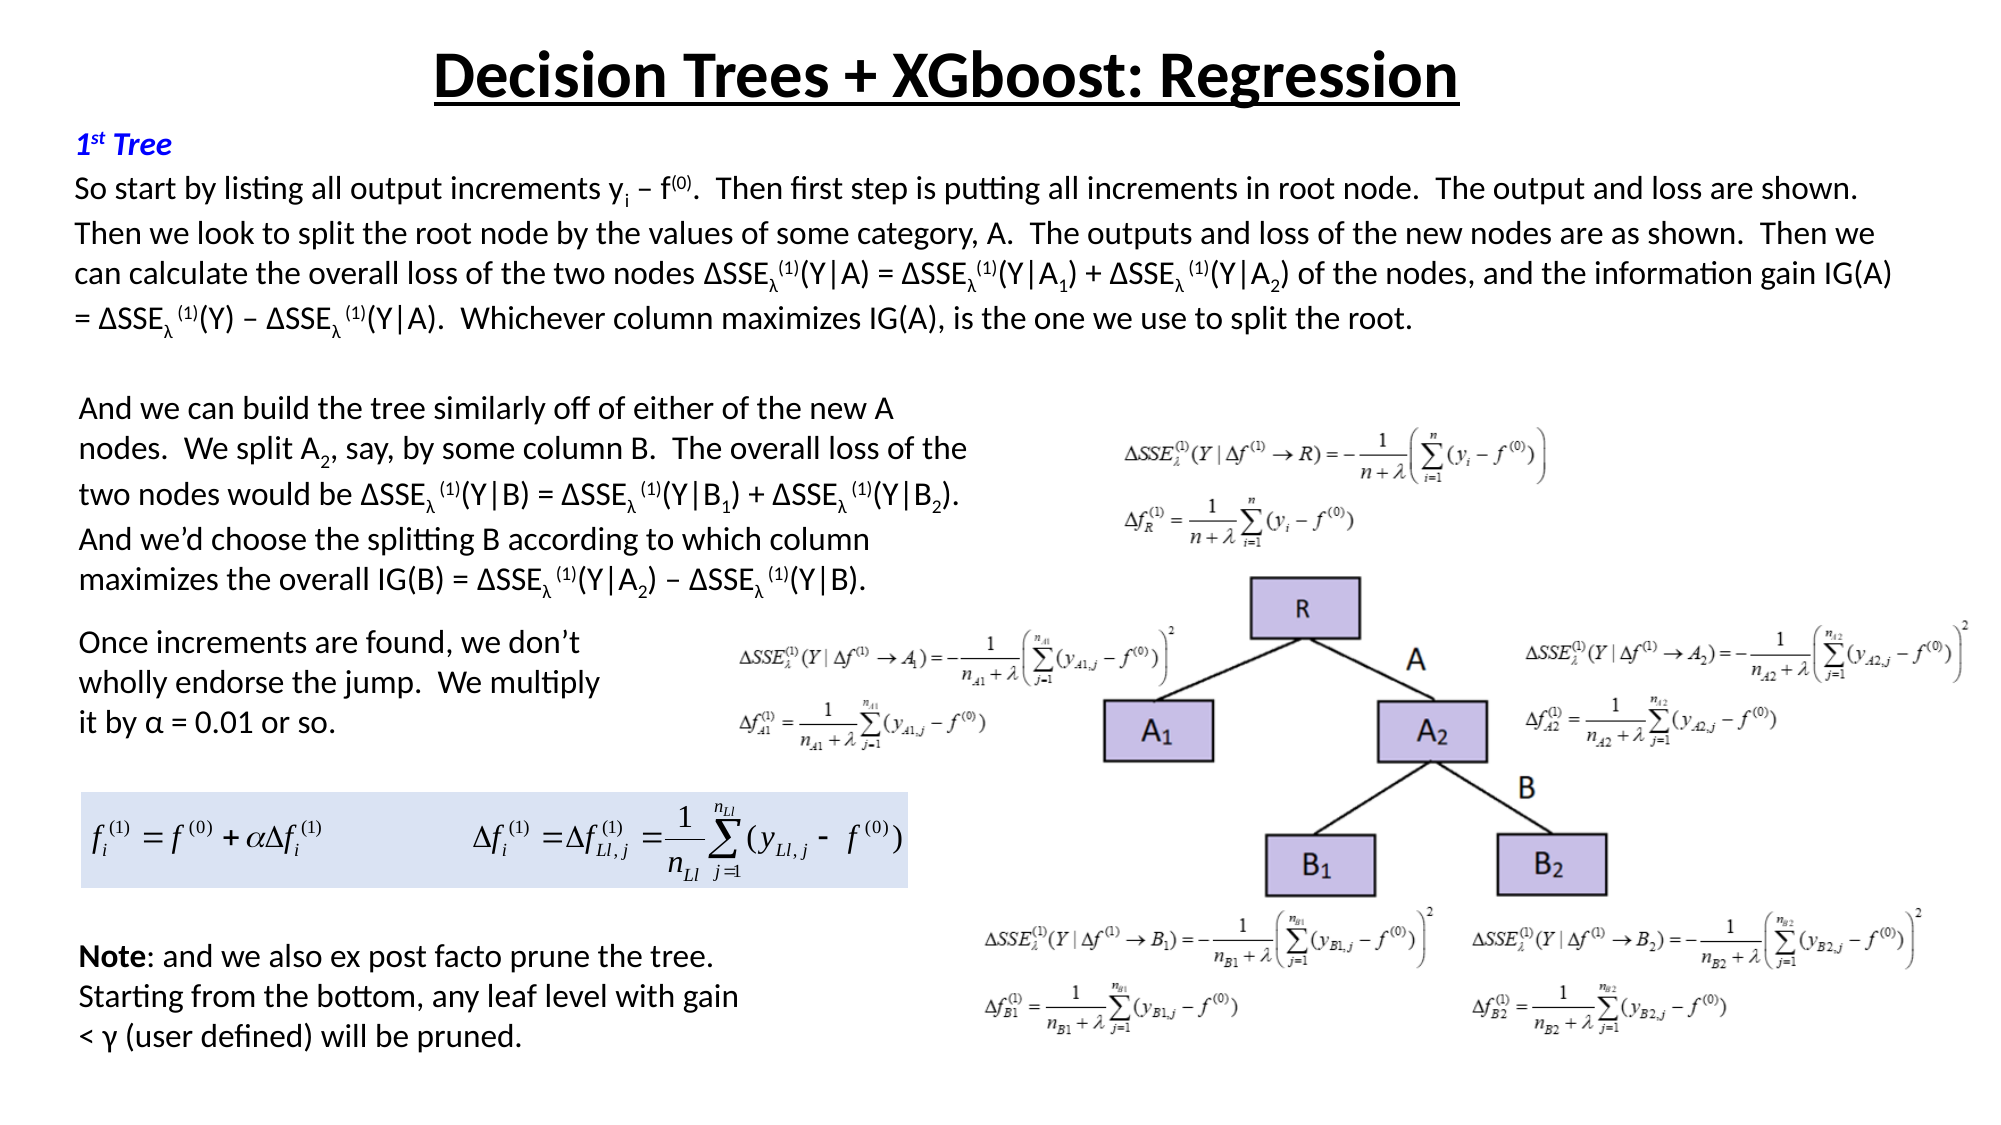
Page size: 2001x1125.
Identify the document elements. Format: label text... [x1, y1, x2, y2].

text_box Once increments are found, we don’t wholly endorse the jump. We multiply it by α = 0.01 or so. [63, 613, 641, 748]
text_box Decision Trees + XGboost: Regression [418, 23, 1582, 119]
text_box Note: and we also ex post facto prune the tree. Starting from the bottom, any leaf level with gain < γ (user defined) will be pruned. [63, 927, 774, 1062]
text_box So start by listing all output increments yi – f(0). Then first step is putting all increments in root node. The output and loss are shown. Then we look to split the root node by the values of some category, A. The outputs and loss of the new nodes are as shown. Then we can calculate the overall loss of the two nodes ΔSSEλ(1)(Y|A) = ΔSSEλ(1)(Y|A1) + ΔSSEλ (1)(Y|A2) of the nodes, and the information gain IG(A) = ΔSSEλ (1)(Y) – ΔSSEλ (1)(Y|A). Whichever column maximizes IG(A), is the one we use to split the root. [59, 158, 1918, 350]
picture [720, 416, 1980, 1049]
text_box 1st Tree [59, 114, 237, 158]
text_box And we can build the tree similarly off of either of the new A nodes. We split A2, say, by some column B. The overall loss of the two nodes would be ΔSSEλ (1)(Y|B) = ΔSSEλ (1)(Y|B1) + ΔSSEλ (1)(Y|B2). And we’d choose the splitting B according to which column maximizes the overall IG(B) = ΔSSEλ (1)(Y|A2) – ΔSSEλ (1)(Y|B). [63, 379, 1005, 610]
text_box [81, 791, 908, 888]
